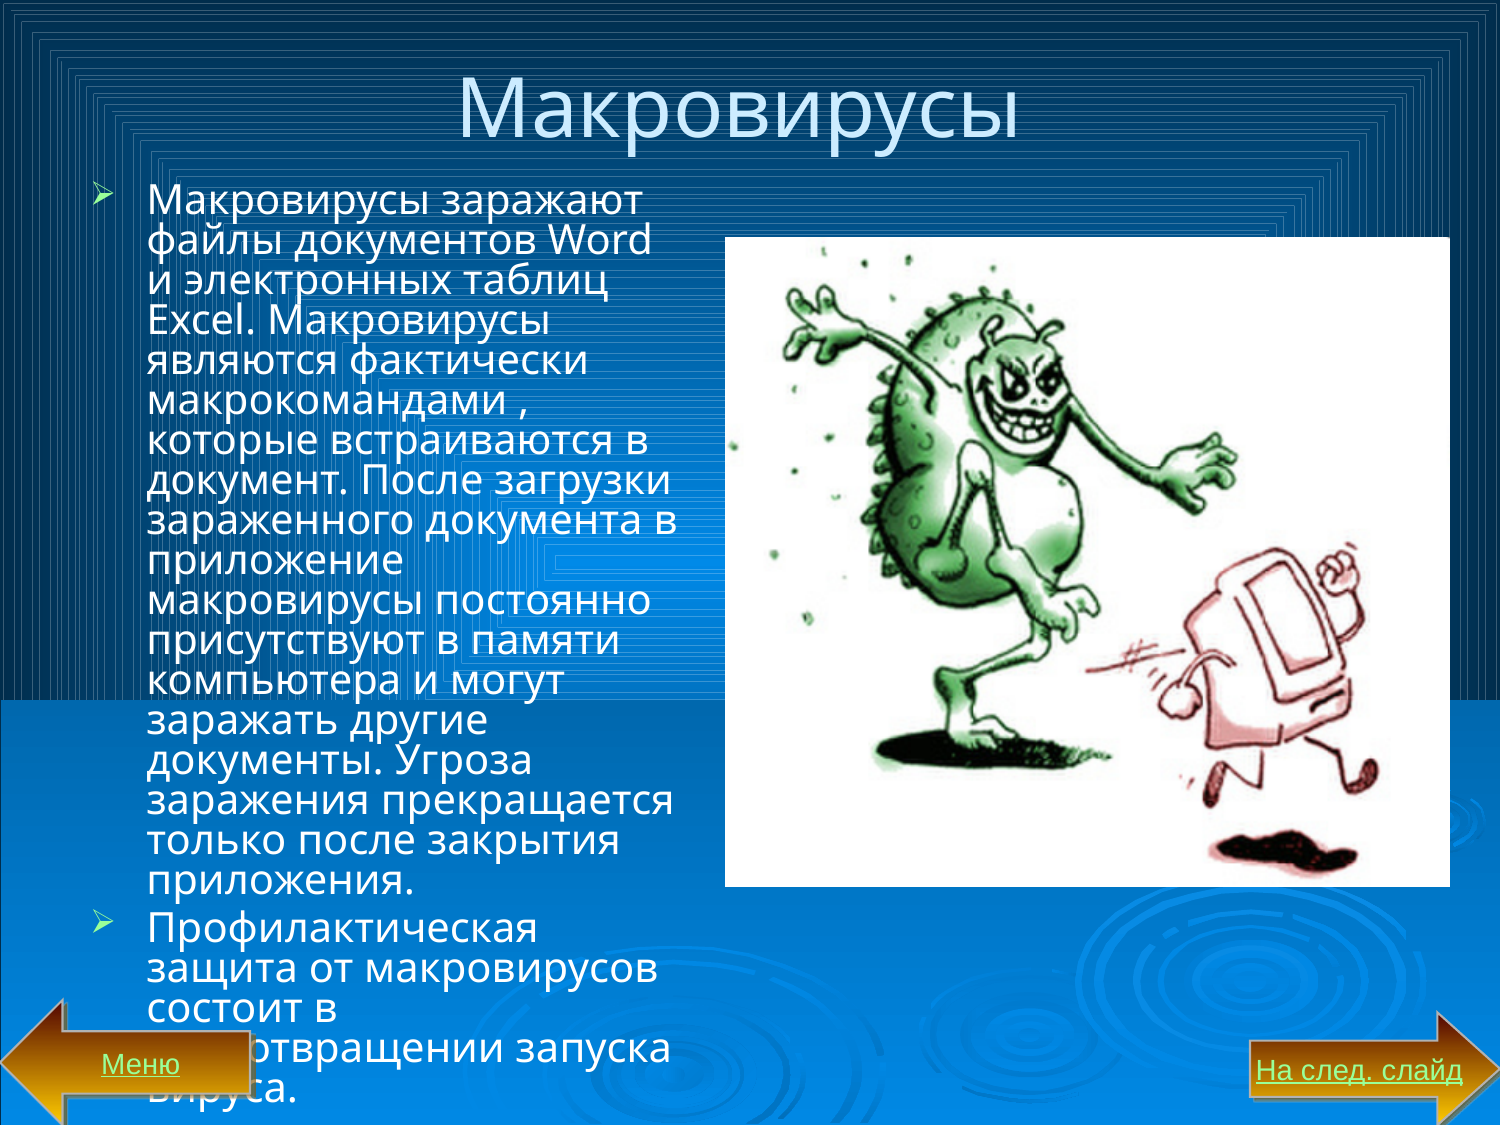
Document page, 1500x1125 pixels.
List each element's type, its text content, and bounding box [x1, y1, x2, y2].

title Макровирусы [74, 45, 1426, 163]
list Макровирусы заражают файлы докумен­тов Word и электронных таблиц Excel. Макровирусы являются фактически макрокомандами , которые встраиваются в документ. После загрузки зараженного документа в приложение макровирусы постоянно присутствуют в памяти компьютера и могут заражать другие документы. Угроза заражения прекращается только после закрытия приложения. Профилактическая защита от макровирусов состоит в предотвращении запуска вируса. [74, 174, 701, 1026]
picture [724, 237, 1451, 888]
text_box На след. слайд [1250, 1012, 1500, 1125]
text_box Меню [0, 999, 250, 1125]
